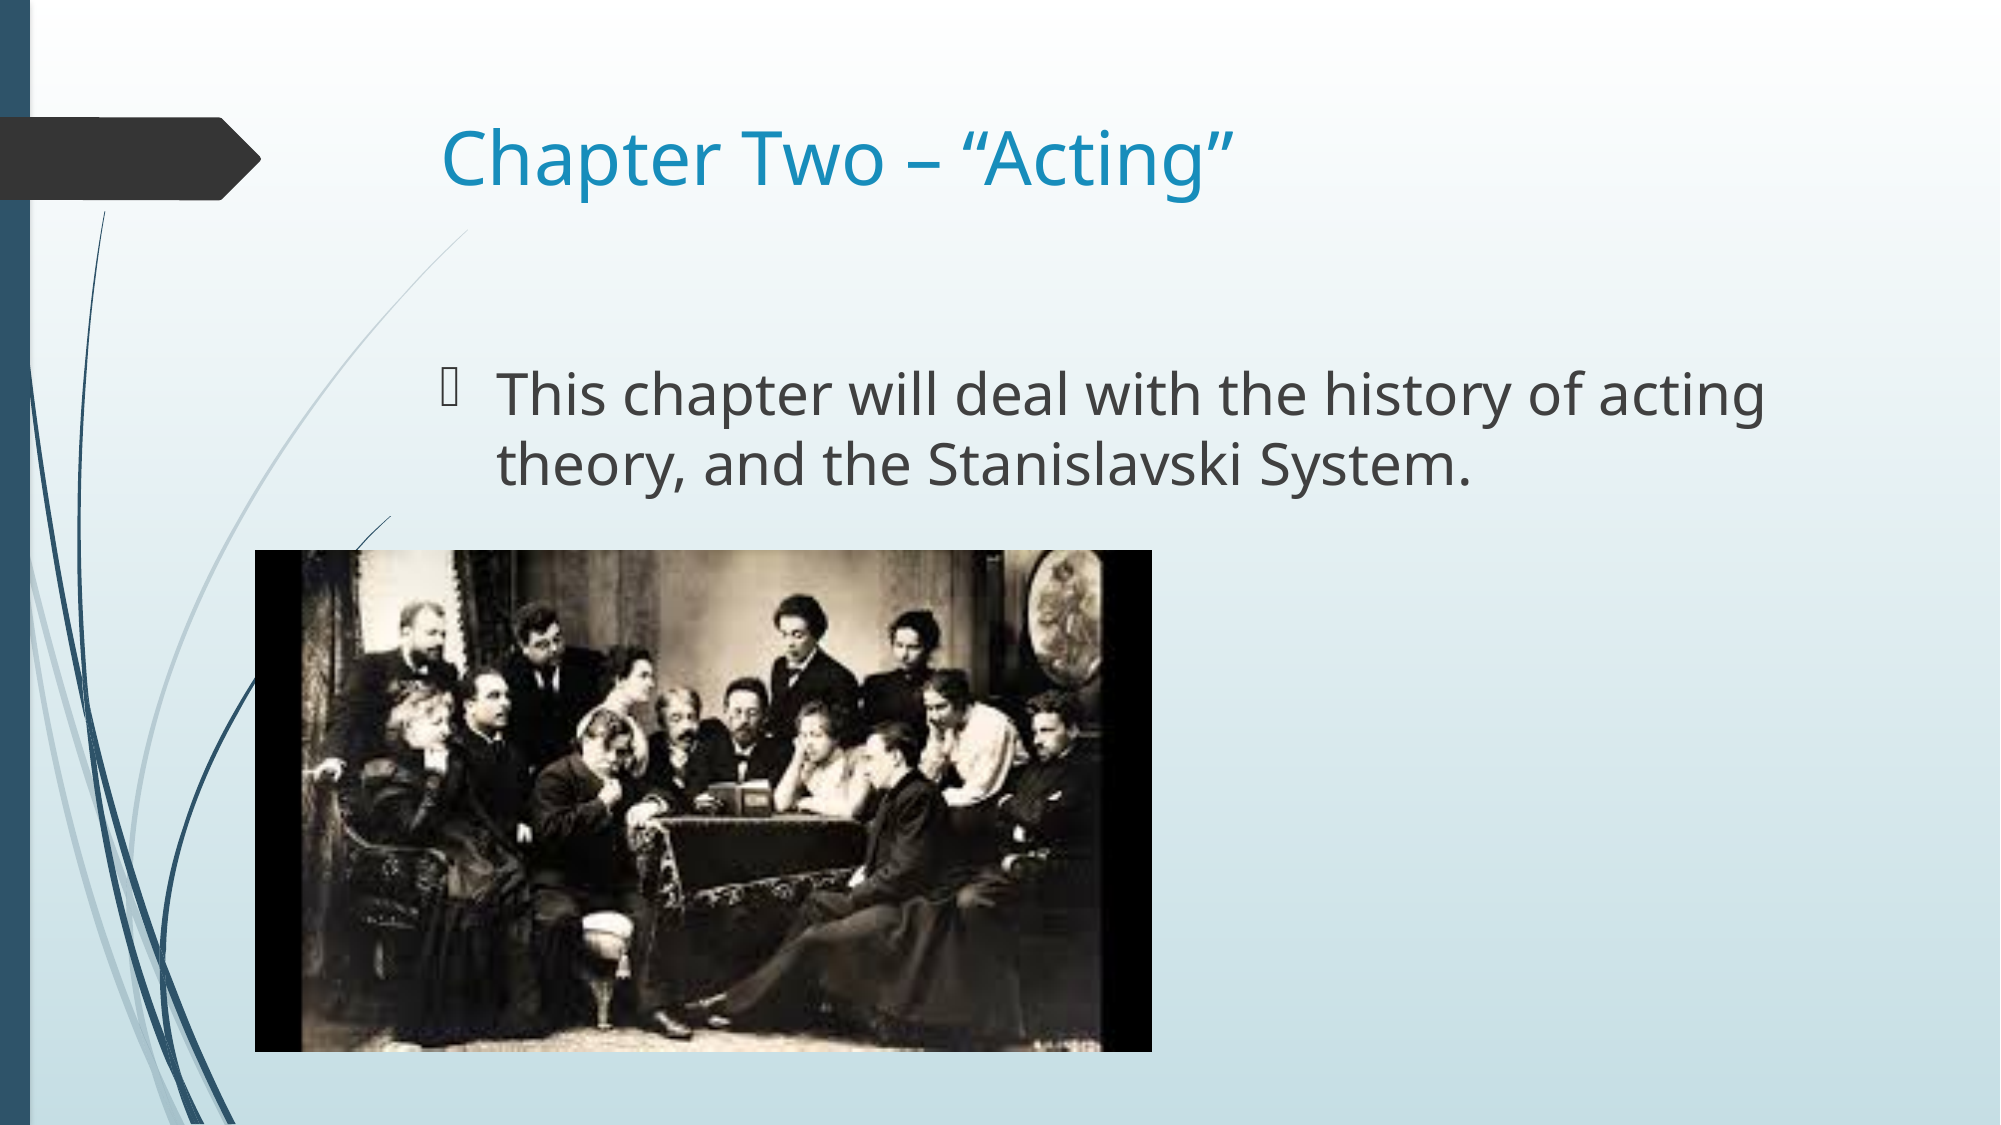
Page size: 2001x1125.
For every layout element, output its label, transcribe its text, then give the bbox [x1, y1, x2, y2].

picture [255, 549, 1152, 1053]
title Chapter Two – “Acting” [425, 102, 1888, 313]
list This chapter will deal with the history of acting theory, and the Stanislavski System. [424, 350, 1888, 970]
